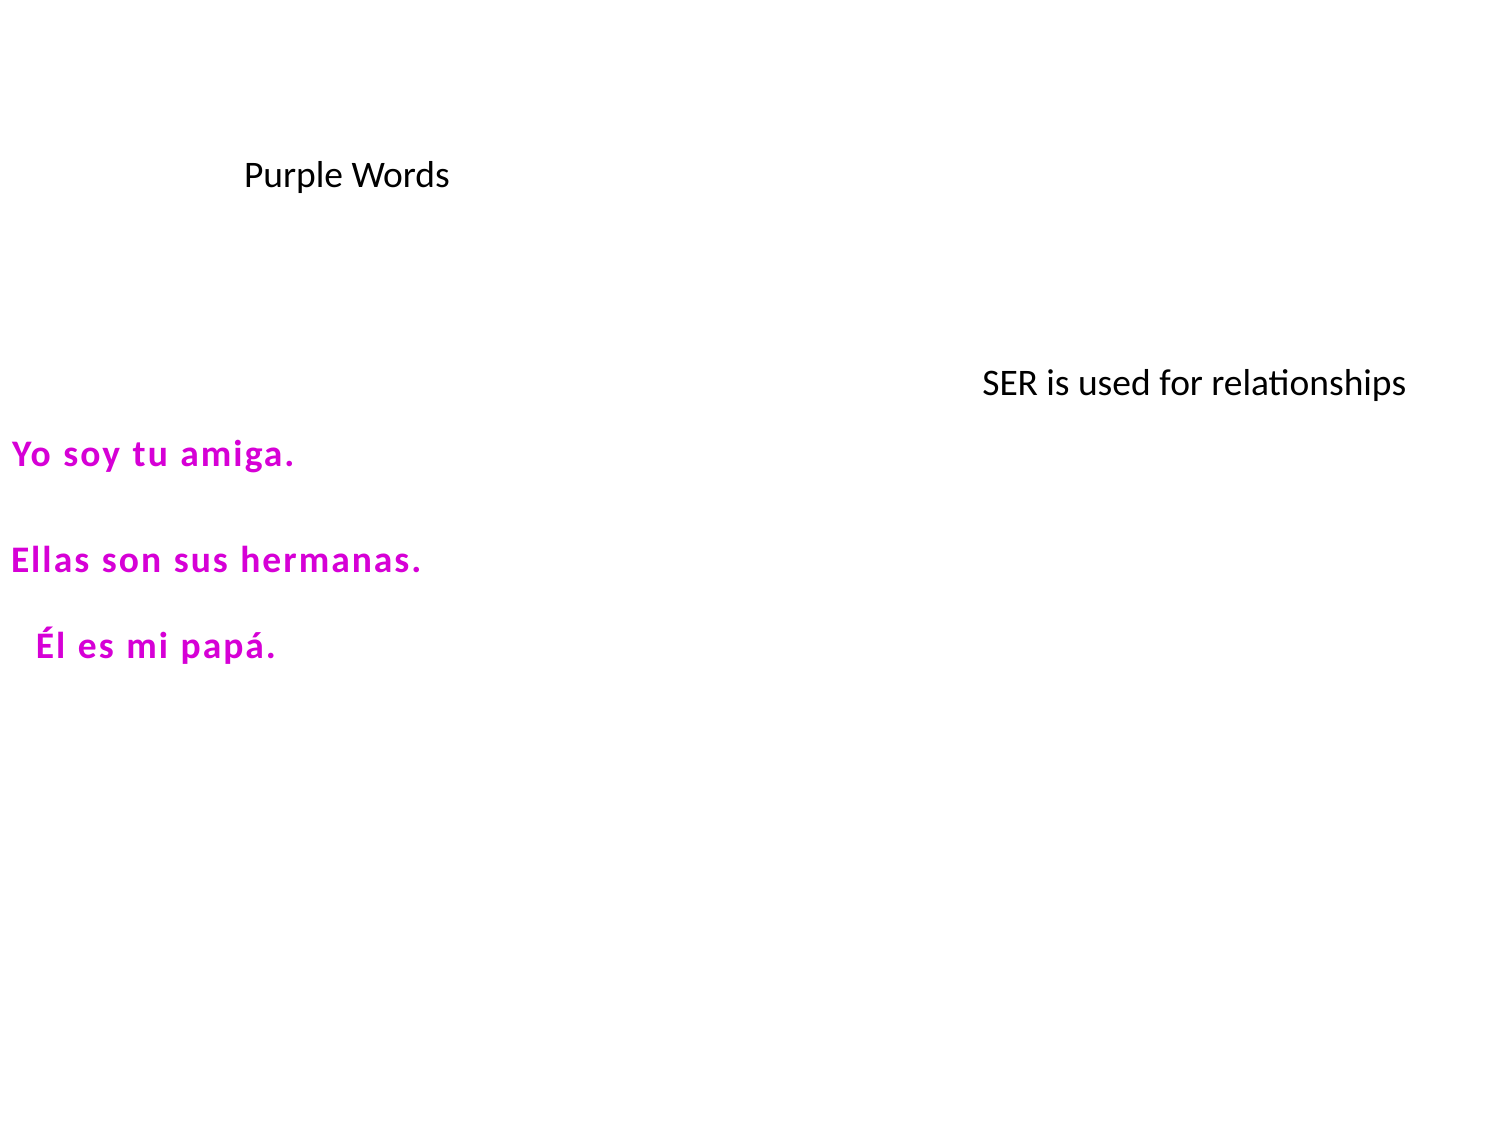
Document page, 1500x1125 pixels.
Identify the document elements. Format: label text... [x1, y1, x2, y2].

text_box SER is used for relationships [967, 351, 1422, 411]
text_box Ellas son sus hermanas. [0, 527, 438, 633]
text_box Yo soy tu amiga. [0, 421, 311, 526]
text_box Purple Words [229, 142, 466, 203]
text_box Él es mi papá. [21, 633, 292, 718]
